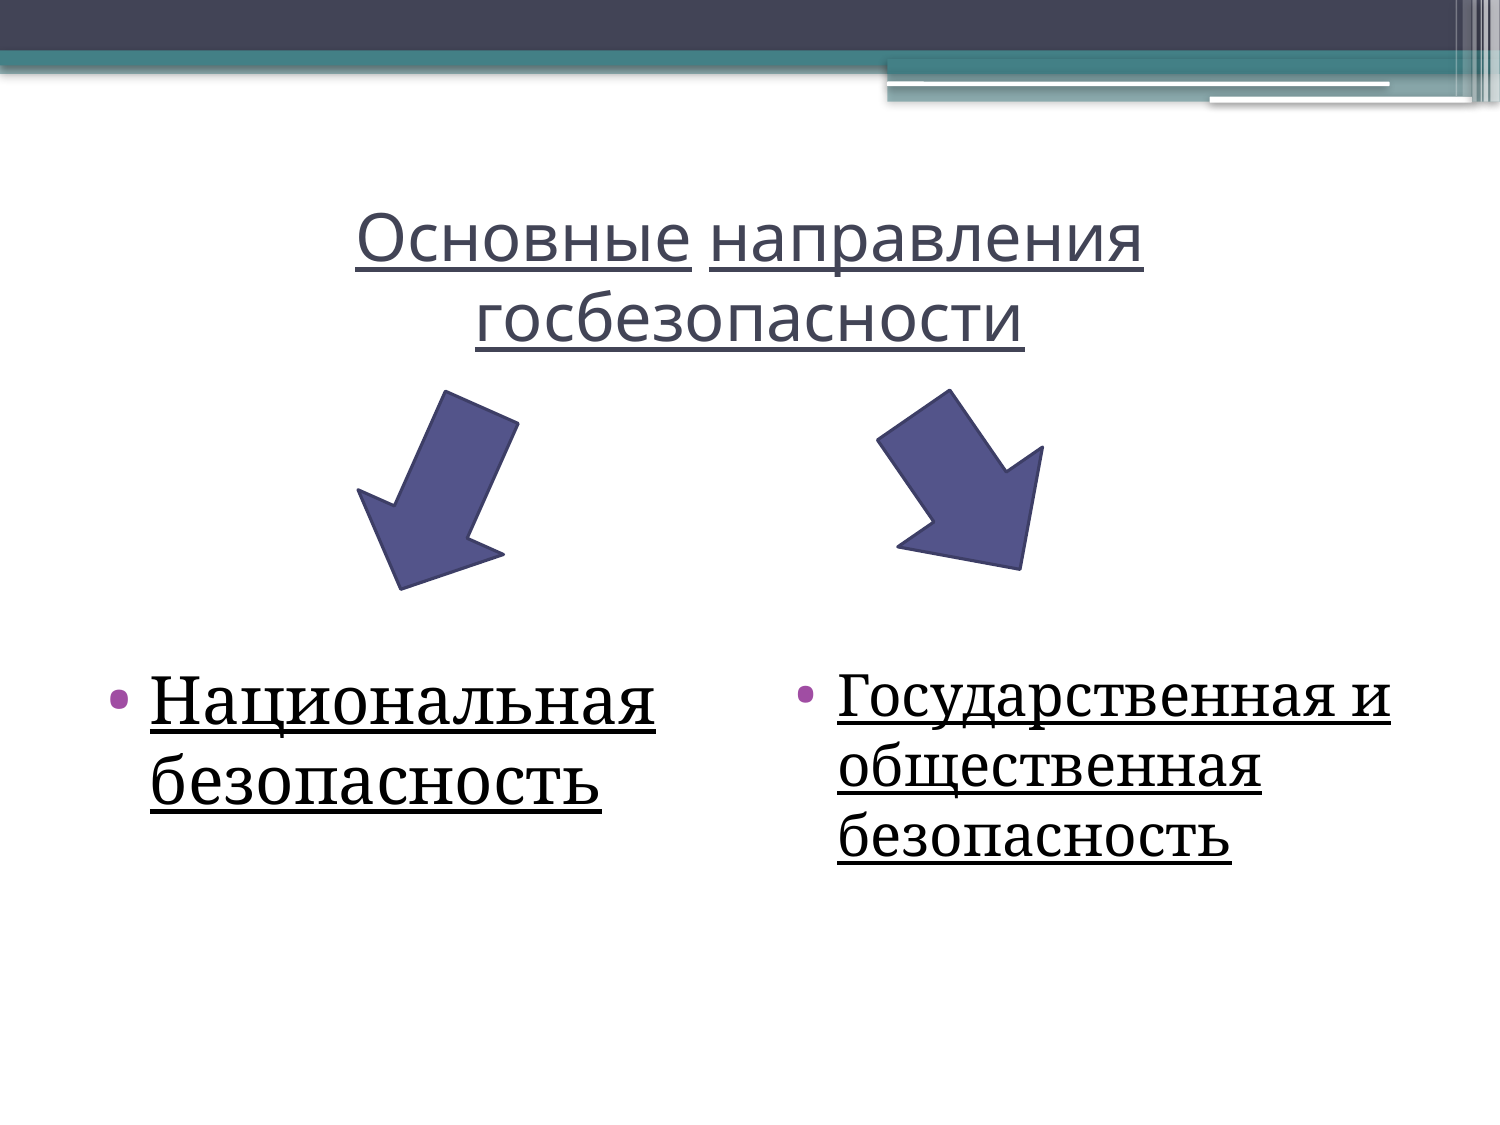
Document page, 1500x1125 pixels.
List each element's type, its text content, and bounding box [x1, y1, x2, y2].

title Основные направления госбезопасности [75, 187, 1425, 363]
text_box [876, 388, 1045, 571]
text_box [356, 389, 520, 591]
list Государственная и общественная безопасность [762, 368, 1425, 1112]
list Национальная безопасность [75, 368, 738, 1112]
